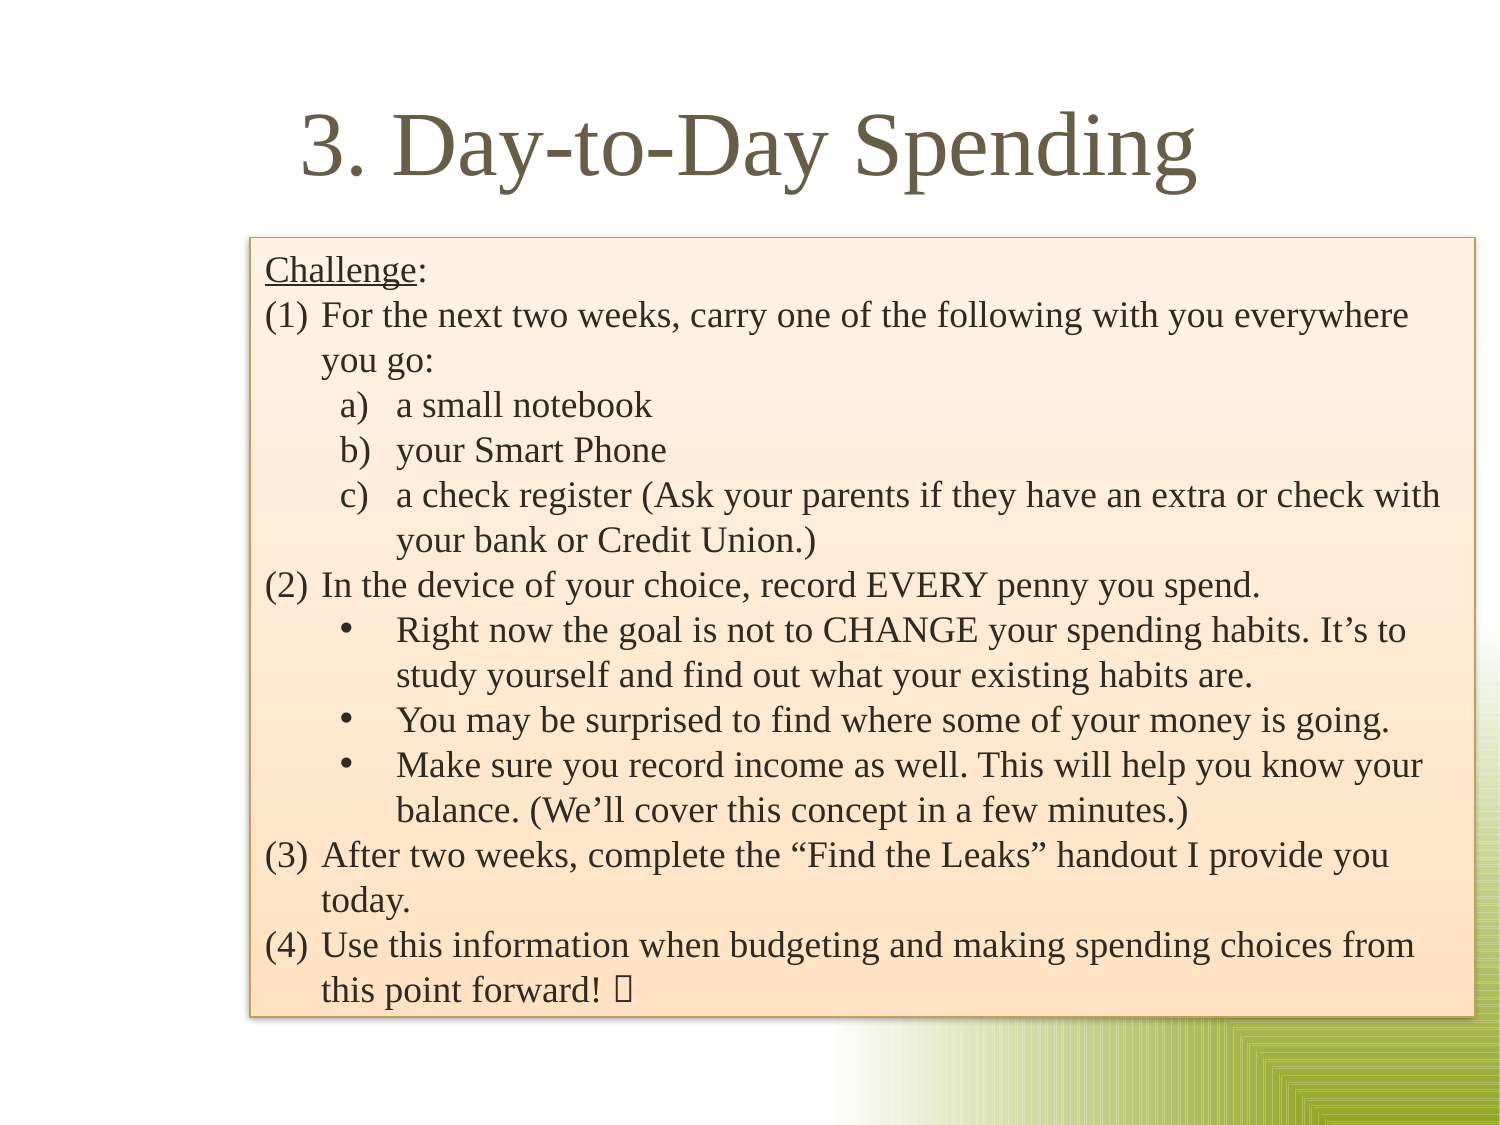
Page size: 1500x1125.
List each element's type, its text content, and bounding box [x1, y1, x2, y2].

picture [262, 267, 1439, 999]
title 3. Day-to-Day Spending [75, 45, 1425, 233]
text_box Challenge: For the next two weeks, carry one of the following with you everywhere you go: a small notebook your Smart Phone a check register (Ask your parents if they have an extra or check with your bank or Credit Union.) In the device of your choice, record EVERY penny you spend. Right now the goal is not to CHANGE your spending habits. It’s to study yourself and find out what your existing habits are. You may be surprised to find where some of your money is going. Make sure you record income as well. This will help you know your balance. (We’ll cover this concept in a few minutes.) After two weeks, complete the “Find the Leaks” handout I provide you today. Use this information when budgeting and making spending choices from this point forward!  [249, 237, 1476, 1018]
